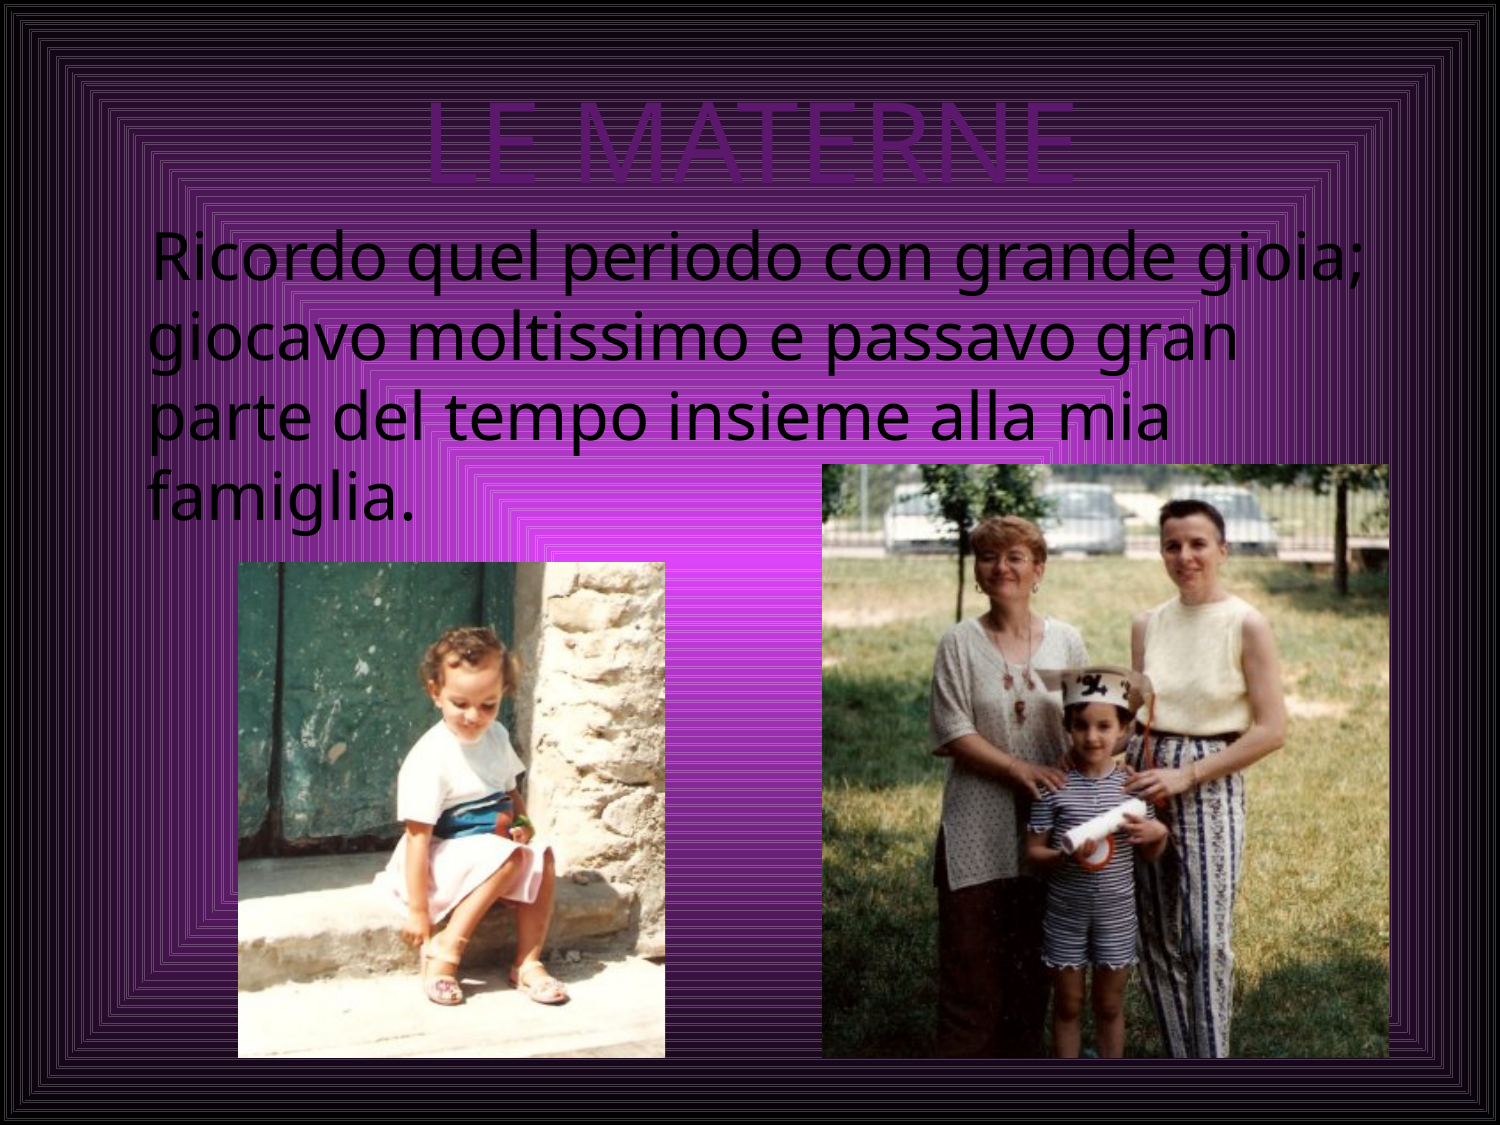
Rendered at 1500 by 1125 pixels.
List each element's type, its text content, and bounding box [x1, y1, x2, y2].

picture [821, 464, 1390, 1058]
list Ricordo quel periodo con grande gioia; giocavo moltissimo e passavo gran parte del tempo insieme alla mia famiglia. [75, 206, 1425, 949]
picture [237, 561, 666, 1058]
title LE MATERNE [75, 45, 1425, 206]
